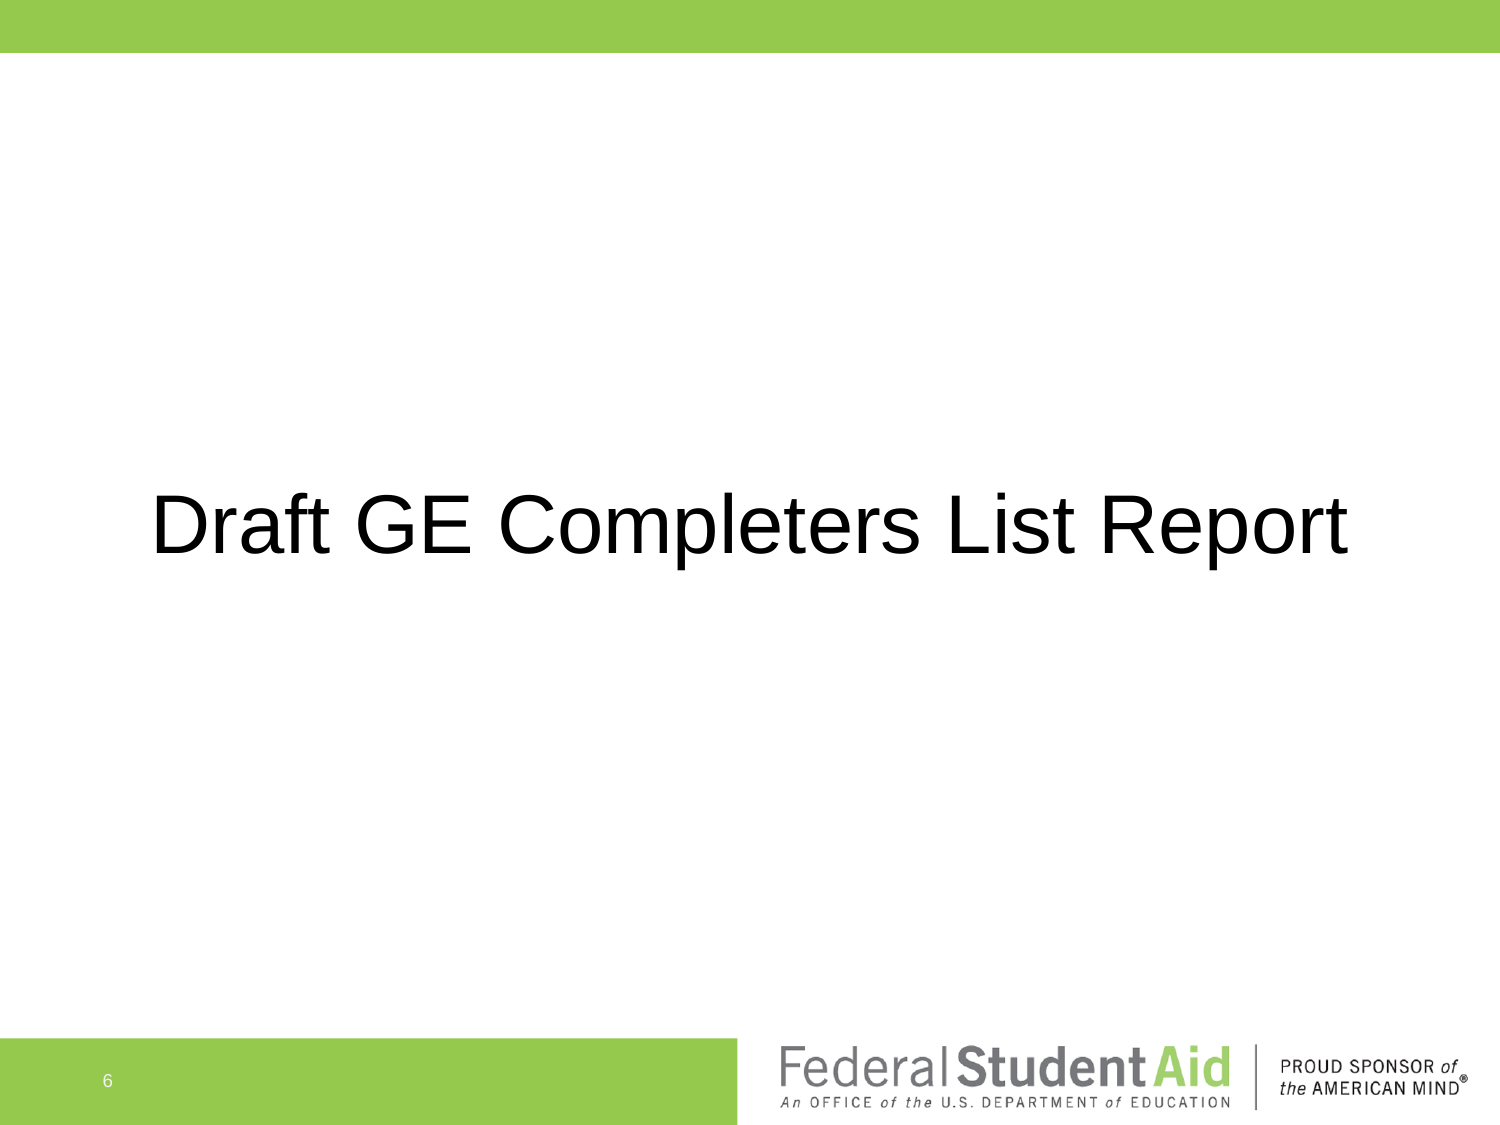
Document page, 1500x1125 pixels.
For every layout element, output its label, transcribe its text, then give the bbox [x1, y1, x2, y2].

picture [761, 1020, 1488, 1125]
title Draft GE Completers List Report [75, 462, 1425, 584]
slide_number 6 [87, 1050, 438, 1110]
